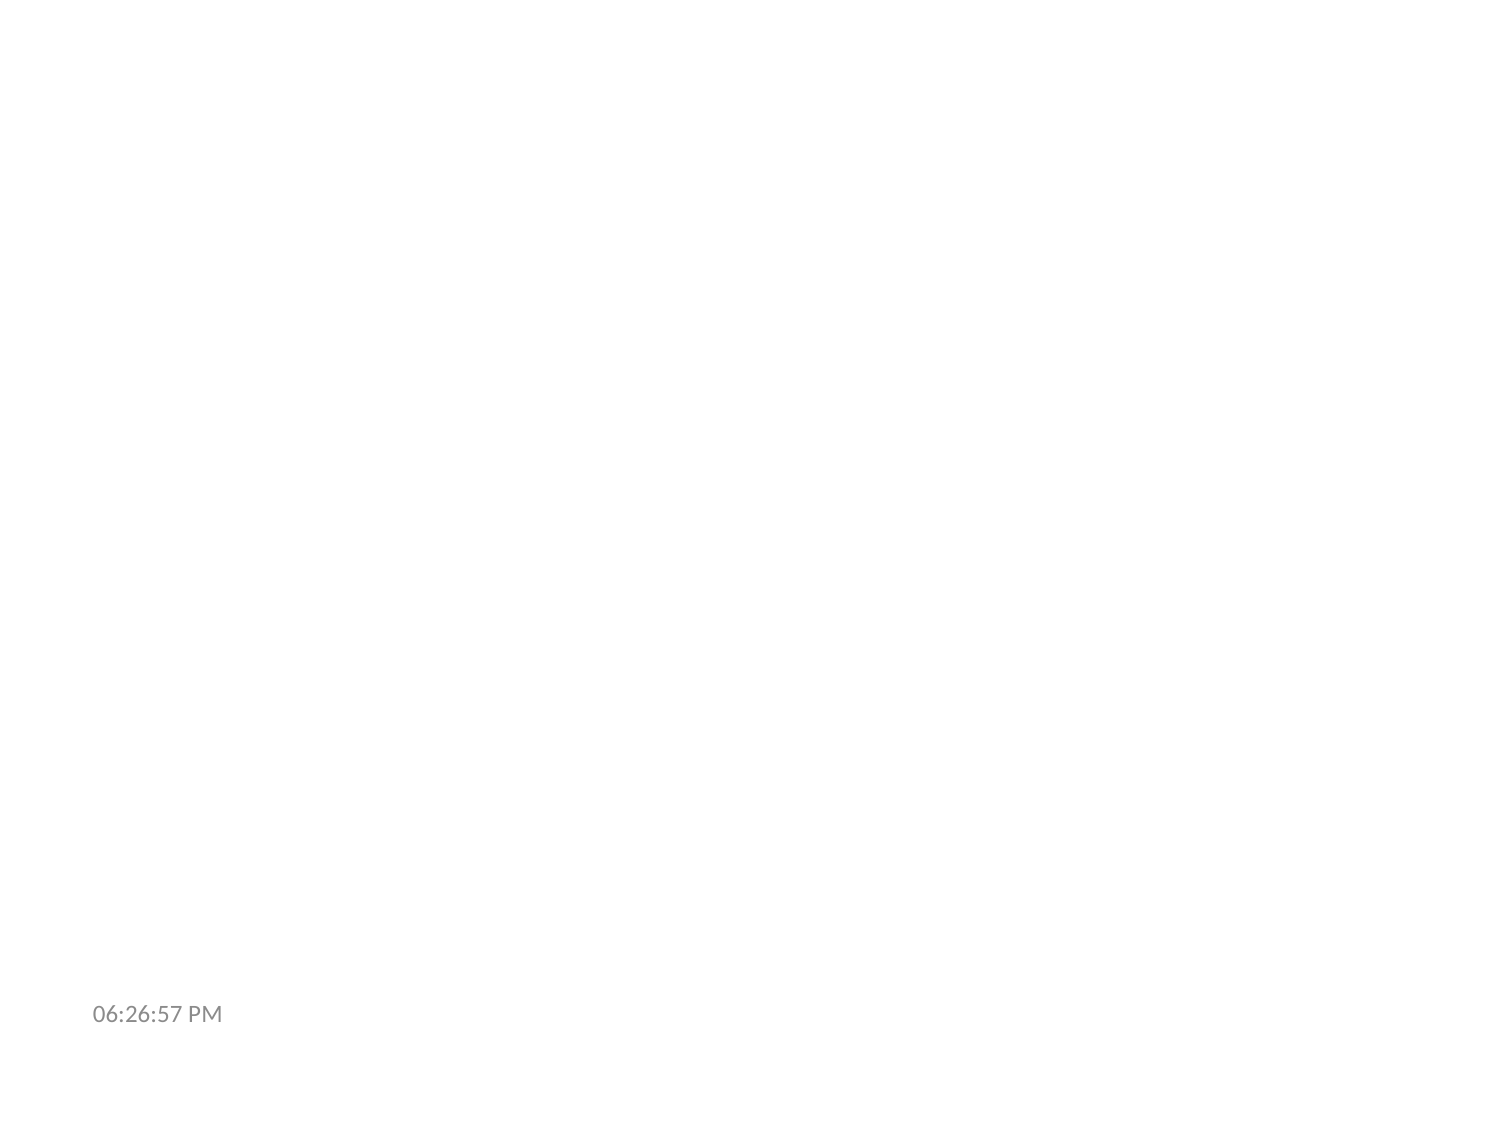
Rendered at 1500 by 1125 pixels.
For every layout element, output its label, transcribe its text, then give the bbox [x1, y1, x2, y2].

text_box 3:35:09 PM [77, 982, 428, 1043]
